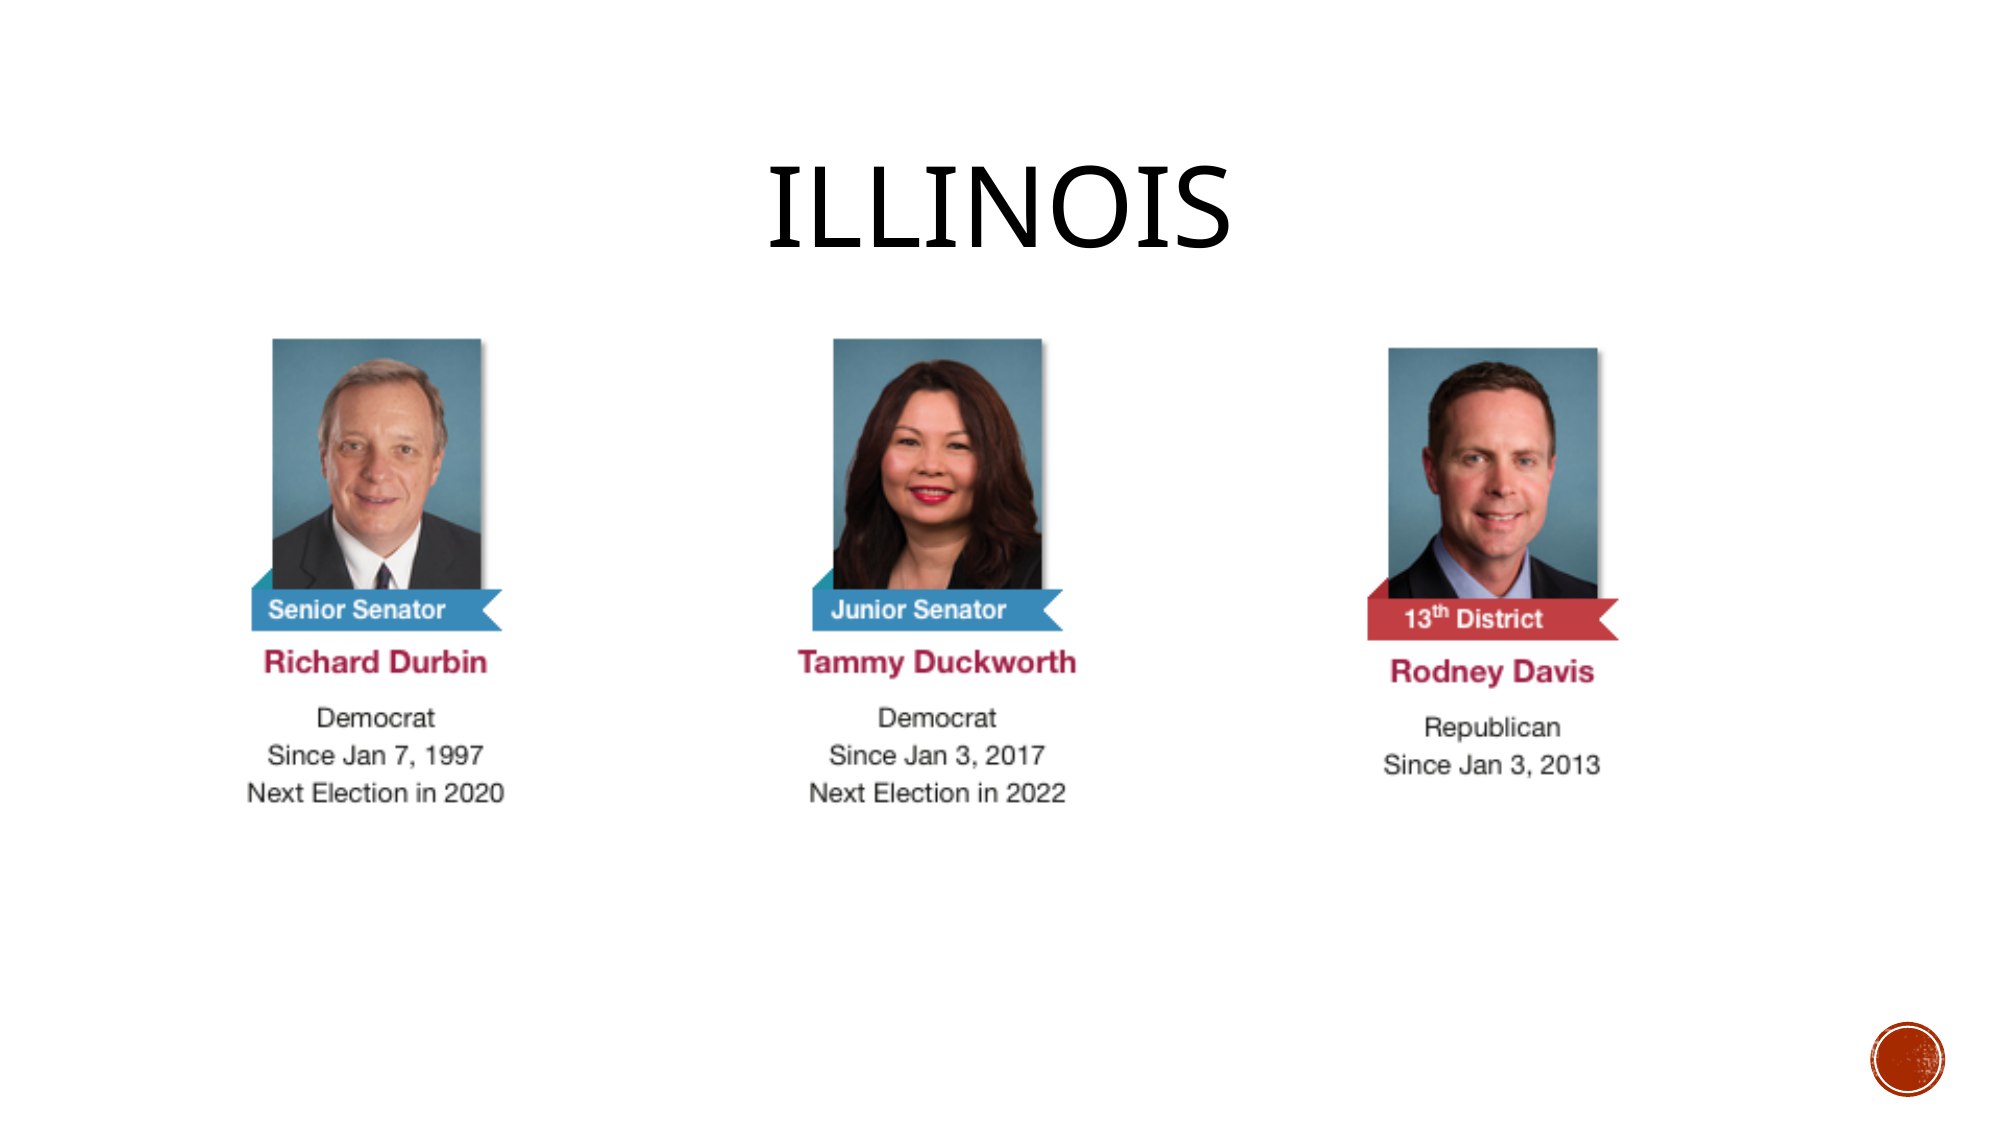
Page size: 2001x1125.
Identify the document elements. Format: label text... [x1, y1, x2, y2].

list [131, 308, 1302, 855]
picture [1343, 313, 1642, 783]
title illinois [175, 79, 1826, 344]
